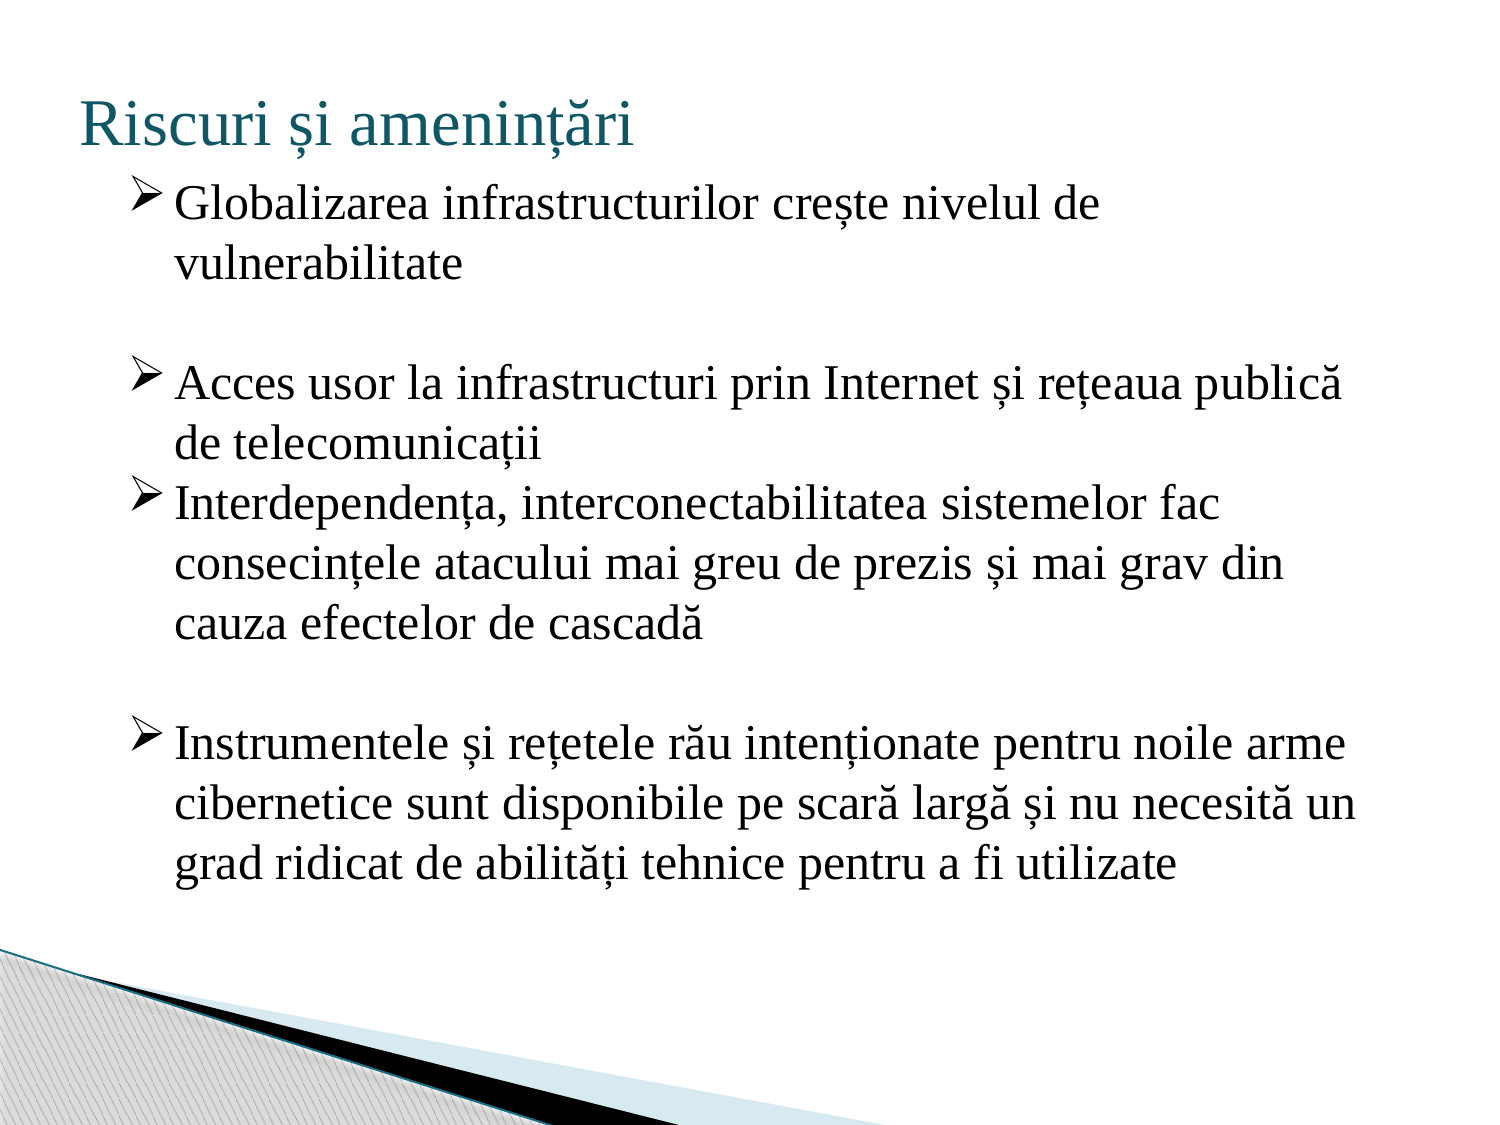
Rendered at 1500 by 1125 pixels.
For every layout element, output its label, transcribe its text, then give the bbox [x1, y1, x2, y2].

text_box Globalizarea infrastructurilor crește nivelul de vulnerabilitate Acces usor la infrastructuri prin Internet și rețeaua publică de telecomunicații Interdependența, interconectabilitatea sistemelor fac consecințele atacului mai greu de prezis și mai grav din cauza efectelor de cascadă Instrumentele și rețetele rău intenționate pentru noile arme cibernetice sunt disponibile pe scară largă și nu necesită un grad ridicat de abilități tehnice pentru a fi utilizate [112, 162, 1413, 898]
text_box Riscuri și amenințări [64, 71, 652, 211]
